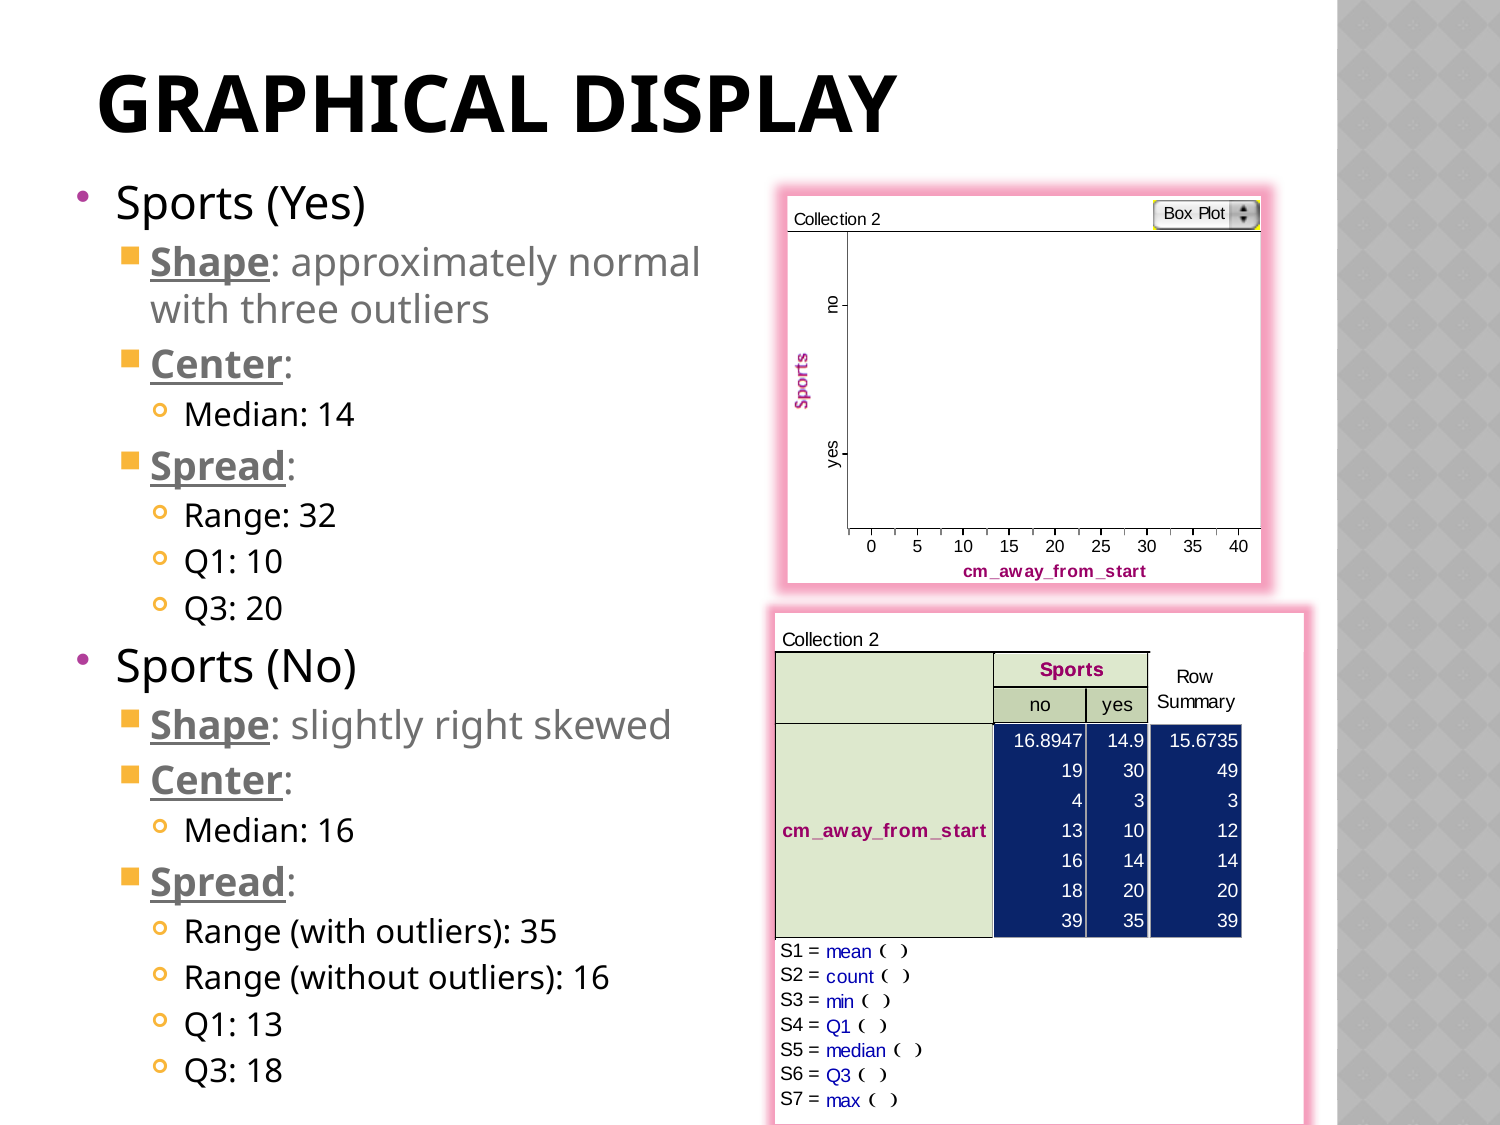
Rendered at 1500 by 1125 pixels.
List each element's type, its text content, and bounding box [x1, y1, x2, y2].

list Sports (Yes) Shape: approximately normal with three outliers Center: Median: 14 Spread: Range: 32 Q1: 10 Q3: 20 Sports (No) Shape: slightly right skewed Center: Median: 16 Spread: Range (with outliers): 35 Range (without outliers): 16 Q1: 13 Q3: 18 [62, 165, 800, 1104]
title Graphical Display [87, 0, 1438, 149]
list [787, 195, 1263, 585]
picture [774, 612, 1306, 1125]
